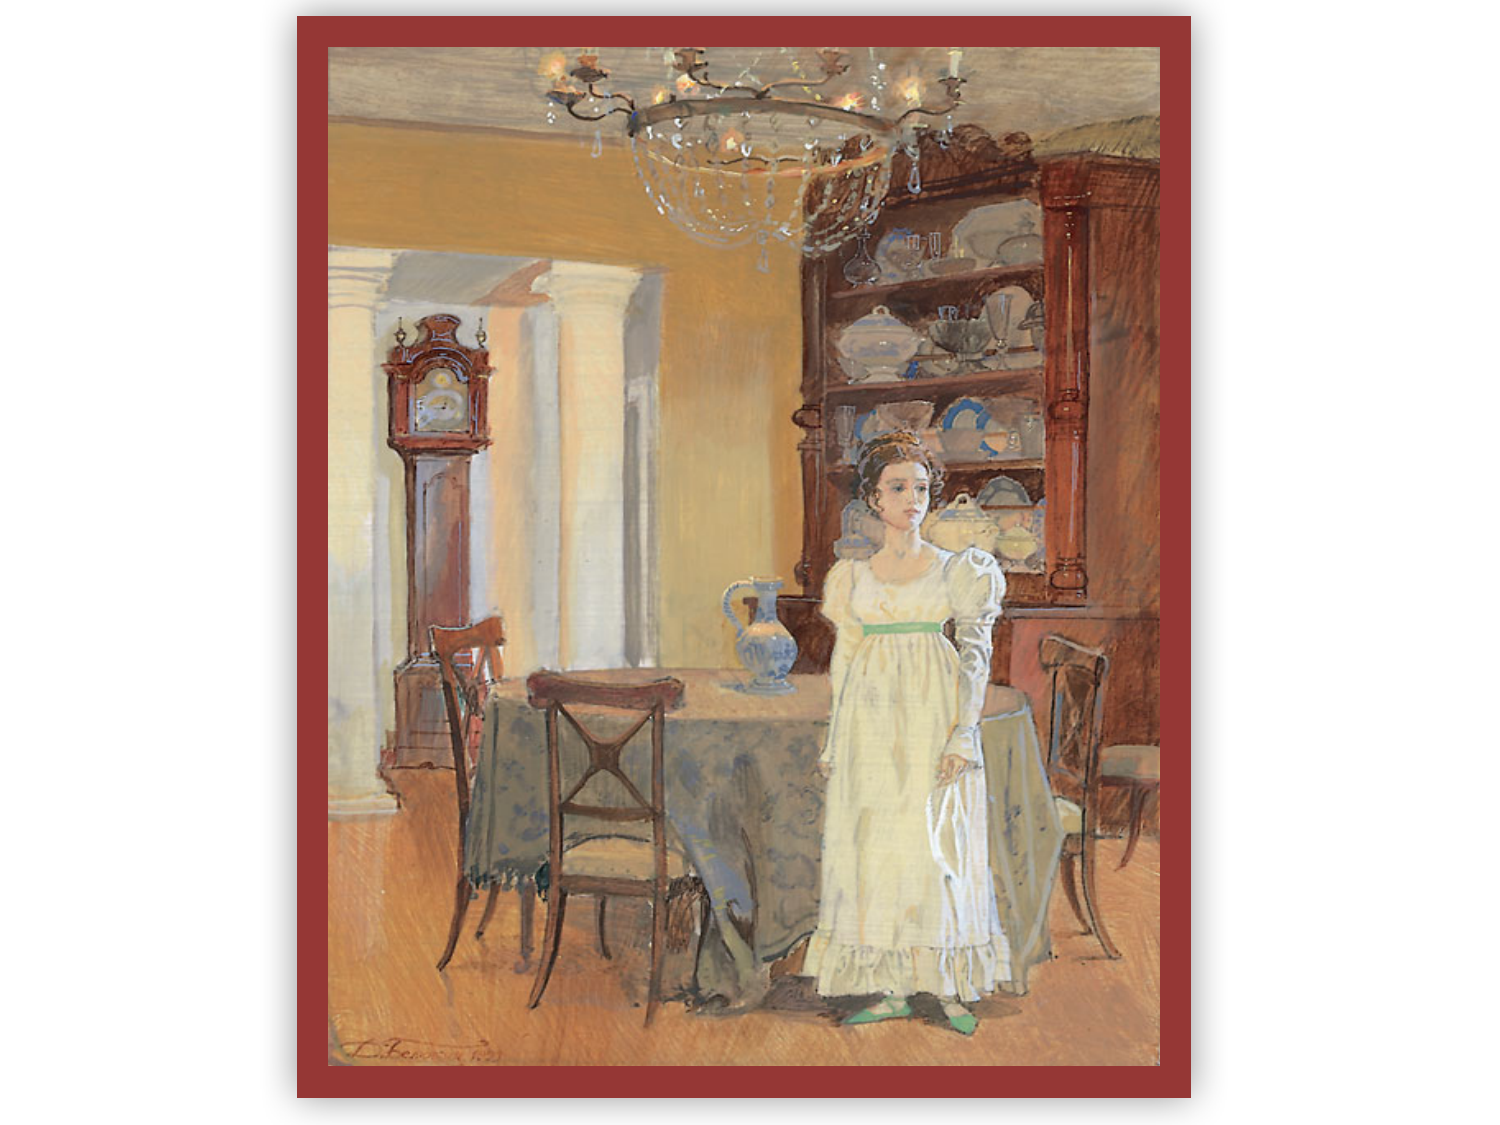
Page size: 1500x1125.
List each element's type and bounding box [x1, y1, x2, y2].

list [327, 46, 1161, 1067]
